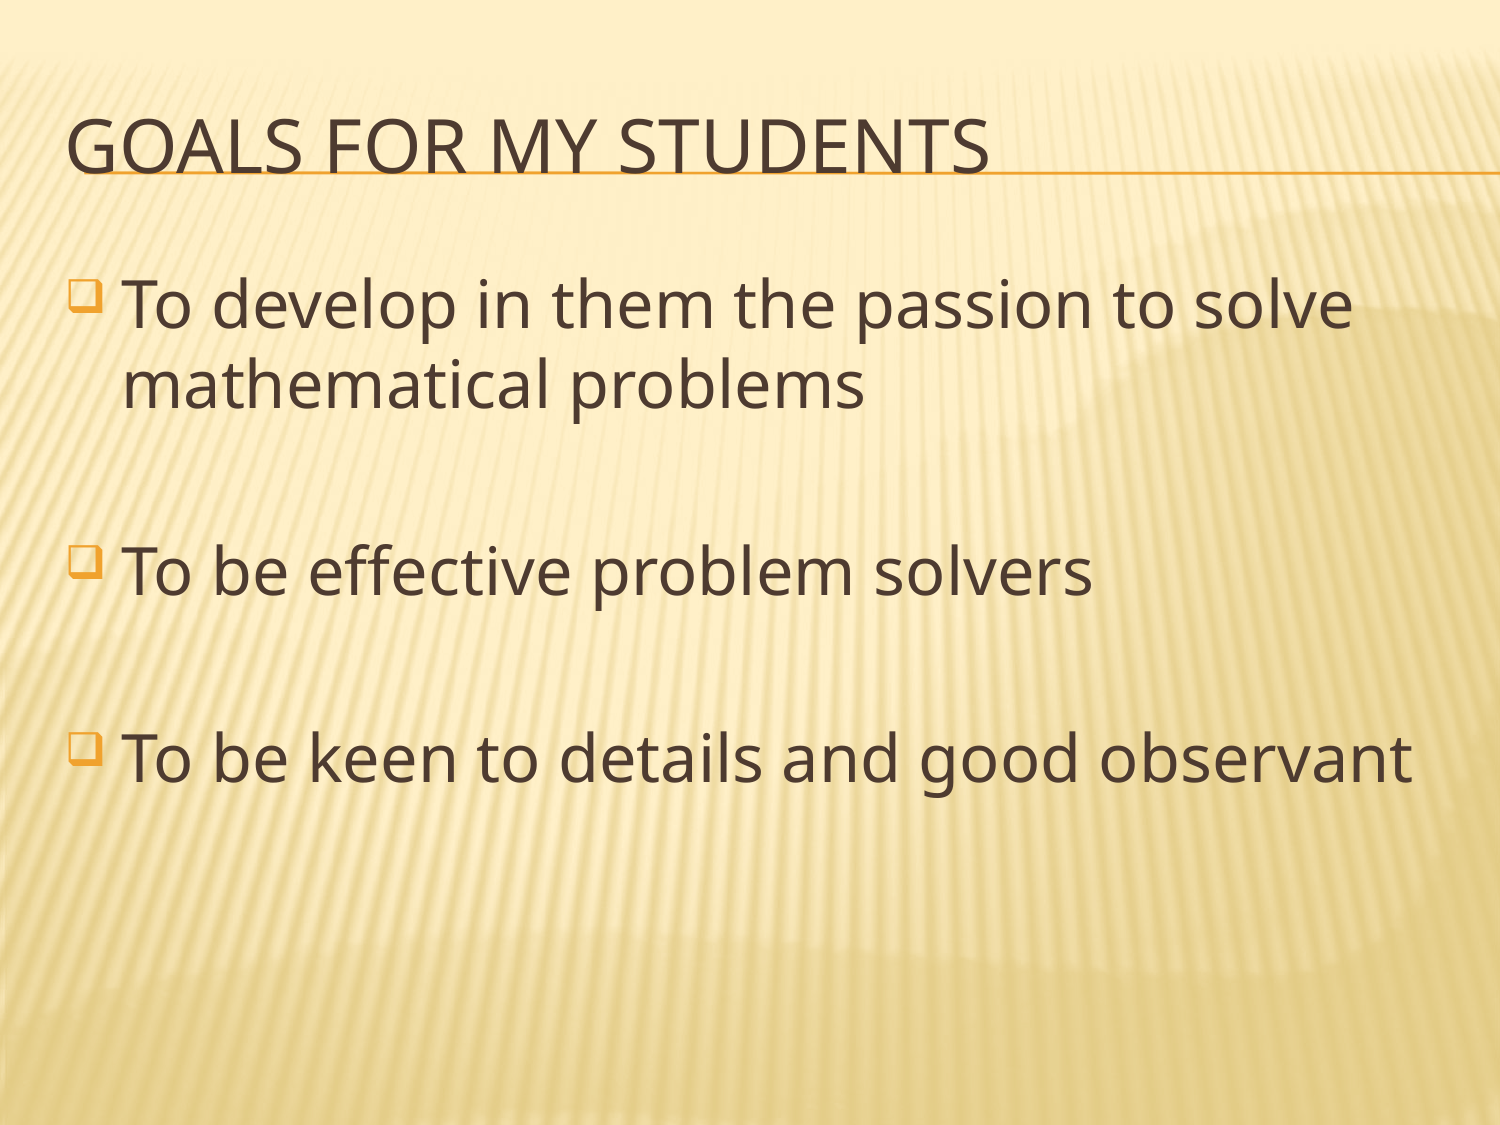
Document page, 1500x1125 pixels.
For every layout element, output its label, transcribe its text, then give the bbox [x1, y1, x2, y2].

title Goals for my students [50, 75, 1475, 213]
list To develop in them the passion to solve mathematical problems To be effective problem solvers To be keen to details and good observant [50, 254, 1475, 998]
